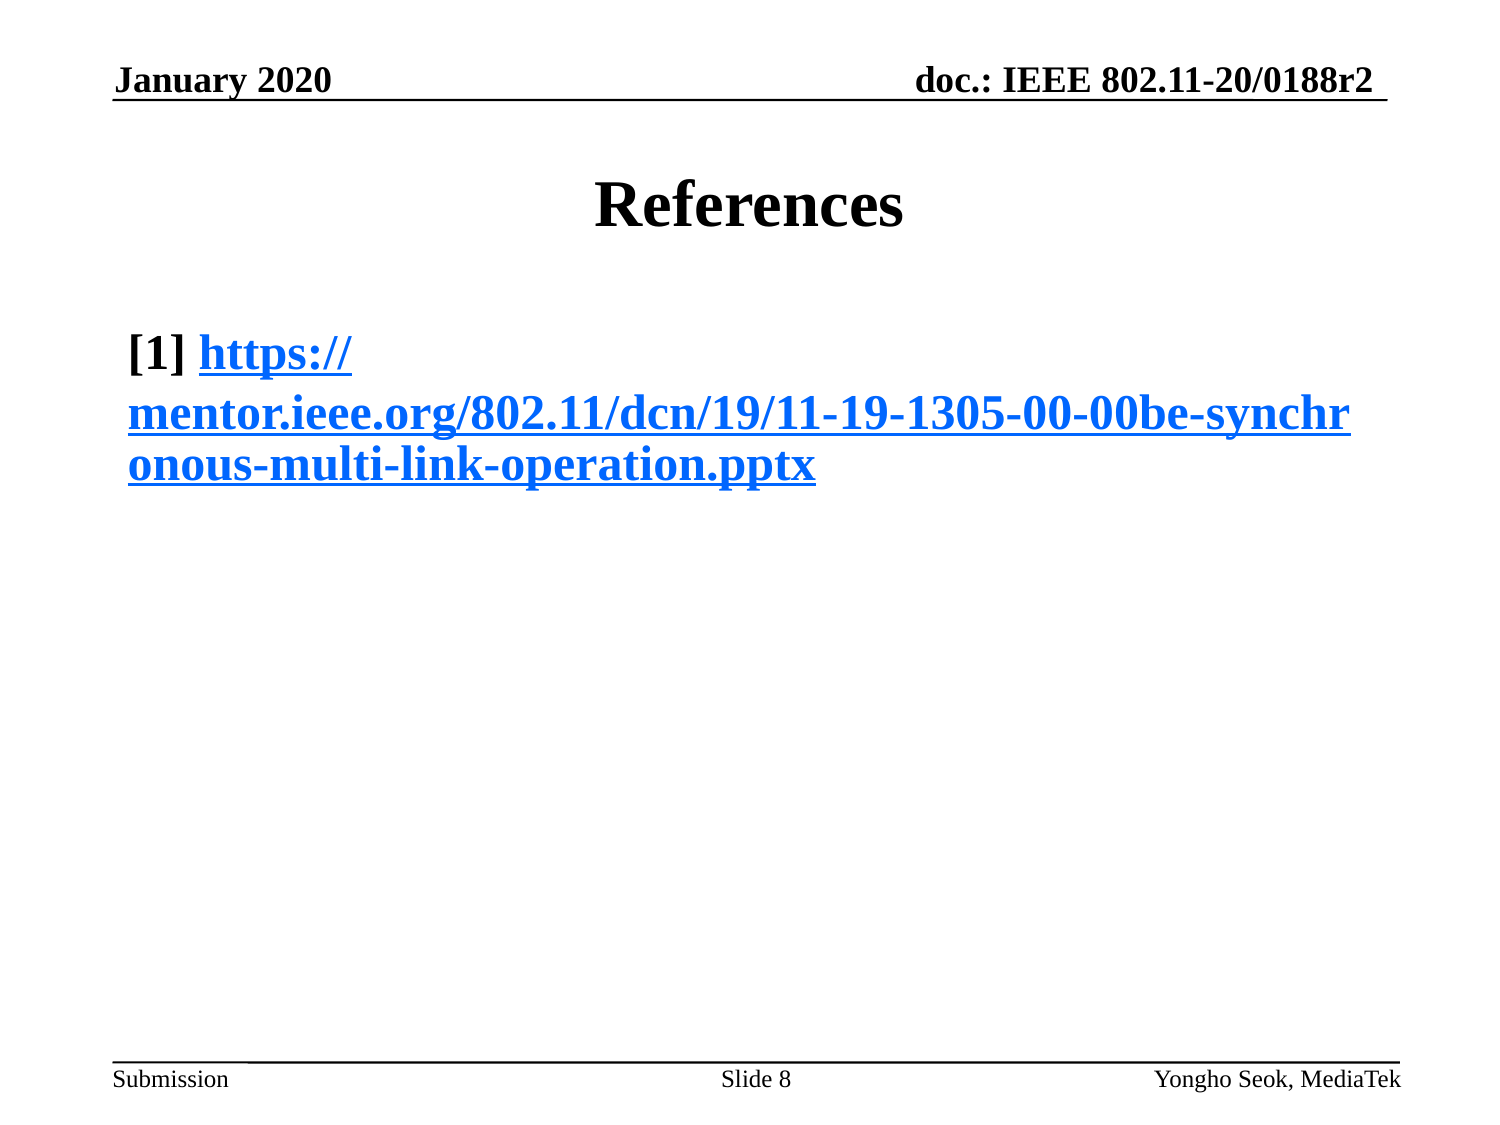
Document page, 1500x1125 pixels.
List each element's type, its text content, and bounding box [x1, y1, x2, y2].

footer Yongho Seok, MediaTek [1150, 1061, 1402, 1093]
list [1] https://mentor.ieee.org/802.11/dcn/19/11-19-1305-00-00be-synchronous-multi-link-operation.pptx [112, 312, 1388, 988]
slide_number Slide 8 [712, 1061, 800, 1093]
title References [0, 112, 1500, 288]
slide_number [114, 54, 335, 101]
